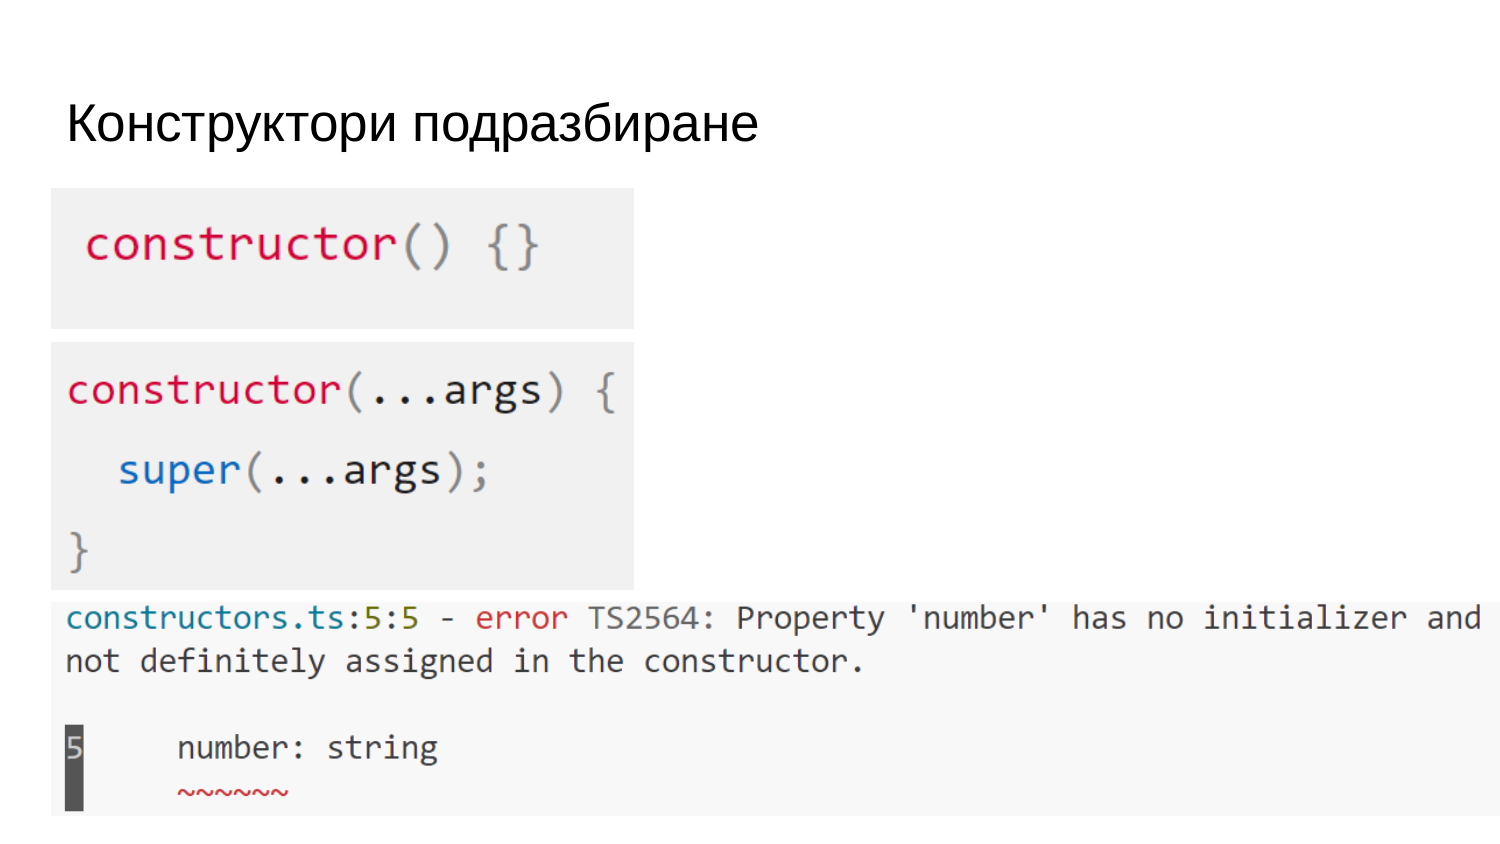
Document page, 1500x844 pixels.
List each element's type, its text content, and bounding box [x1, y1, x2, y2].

picture [50, 342, 635, 590]
title Конструктори подразбиране [51, 72, 1449, 167]
picture [50, 188, 635, 330]
picture [50, 602, 1500, 816]
